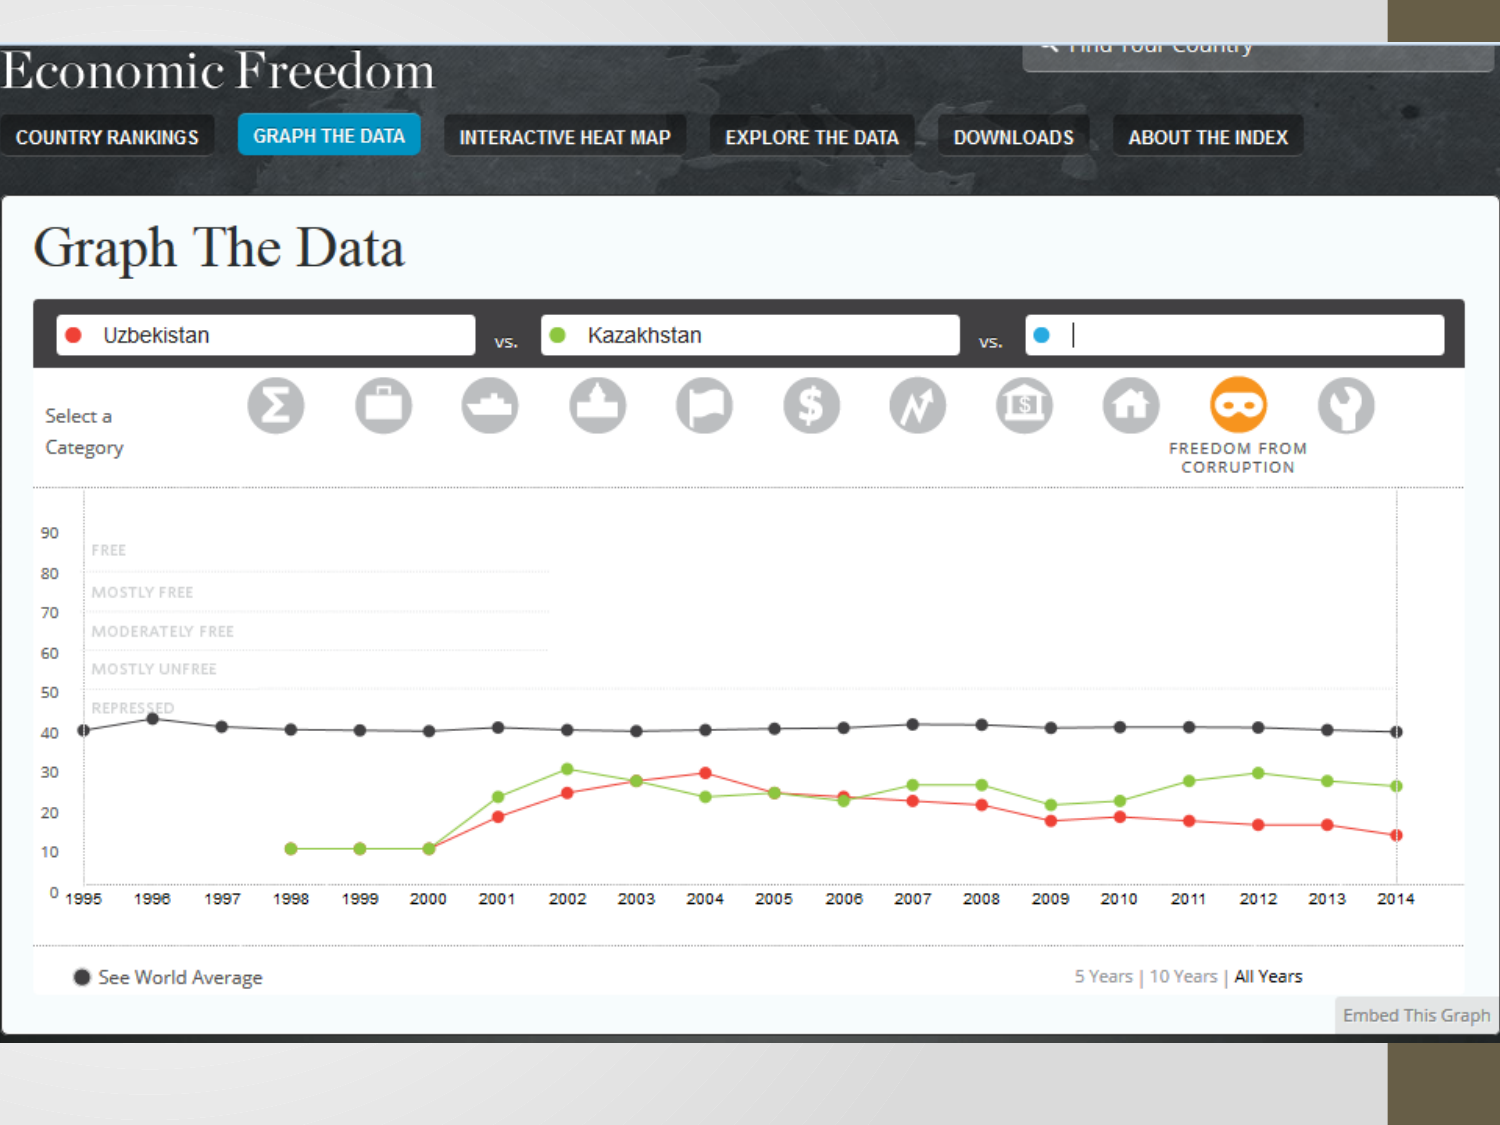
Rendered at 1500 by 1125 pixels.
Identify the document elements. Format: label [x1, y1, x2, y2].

picture [0, 42, 1500, 1043]
